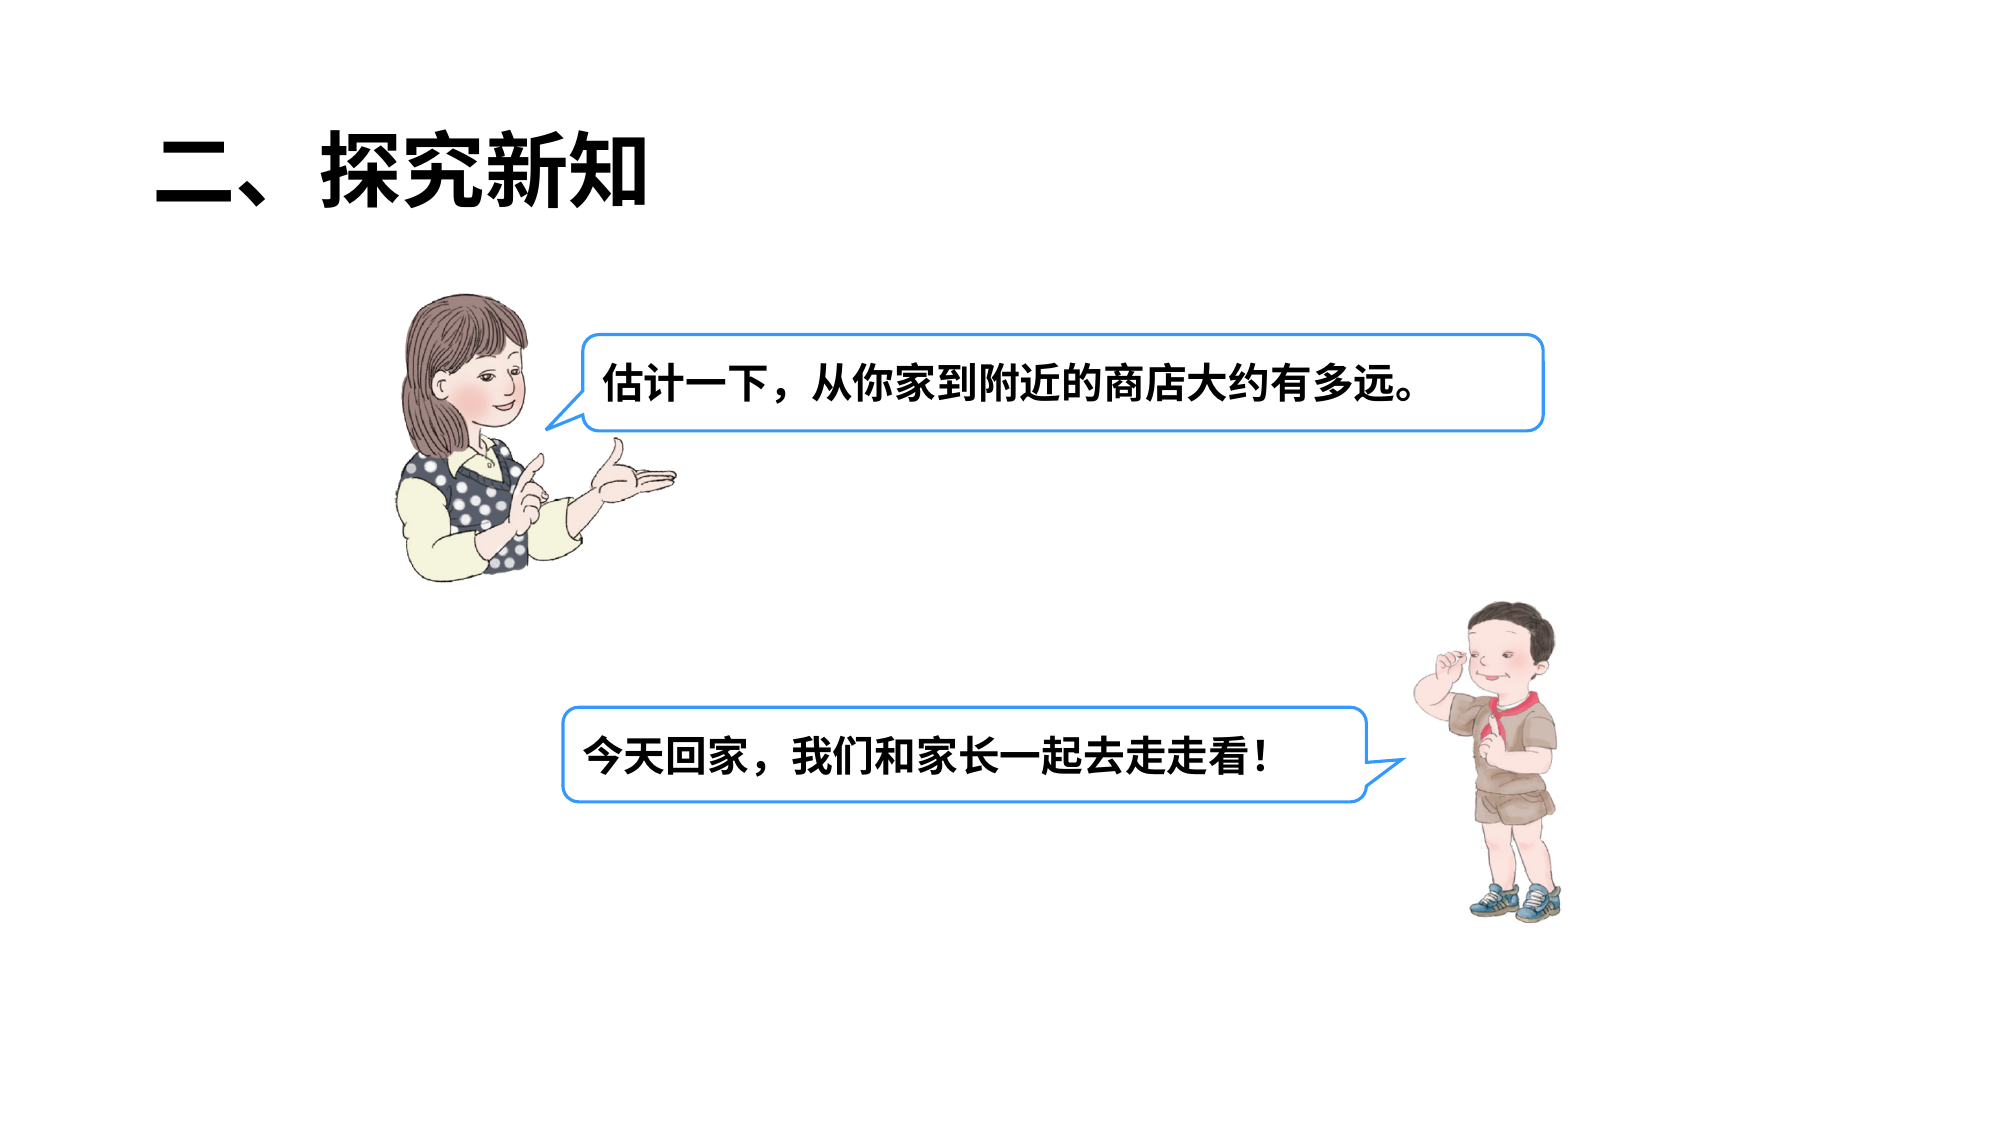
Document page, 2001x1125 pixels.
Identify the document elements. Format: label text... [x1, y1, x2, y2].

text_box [562, 597, 1563, 923]
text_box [385, 290, 1544, 587]
title 二、探究新知 [137, 59, 1863, 278]
